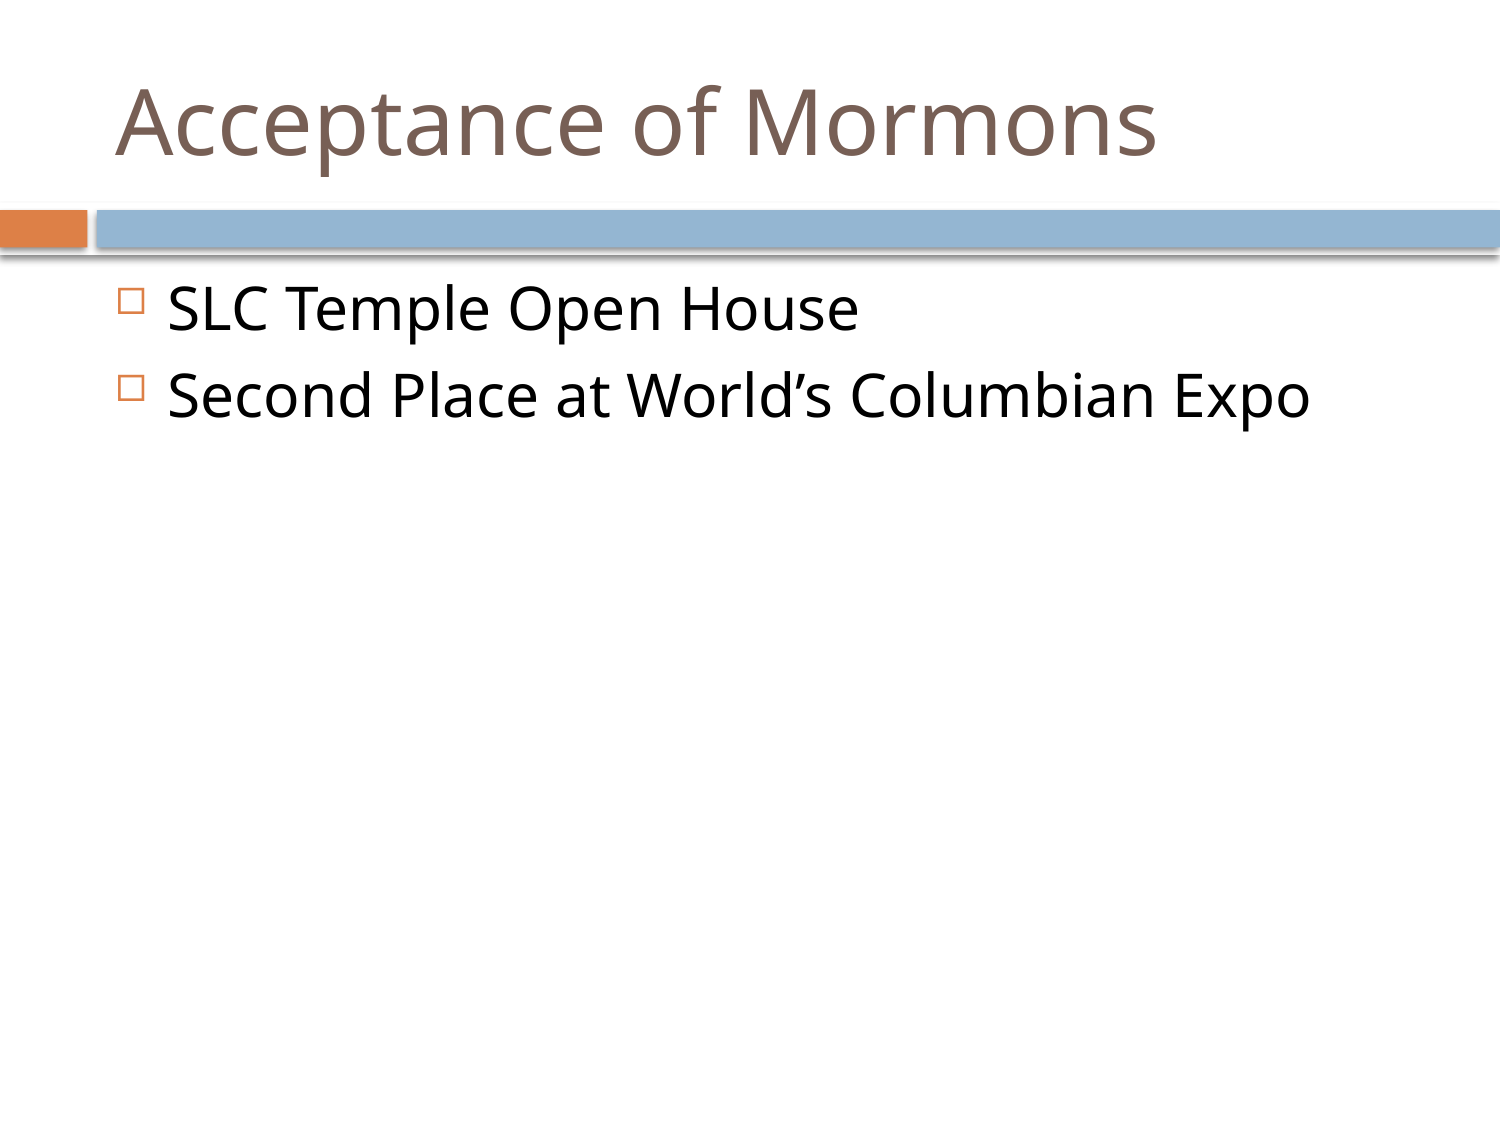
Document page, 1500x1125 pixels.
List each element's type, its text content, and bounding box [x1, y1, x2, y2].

list SLC Temple Open House Second Place at World’s Columbian Expo [100, 262, 1438, 1000]
title Acceptance of Mormons [100, 37, 1438, 200]
